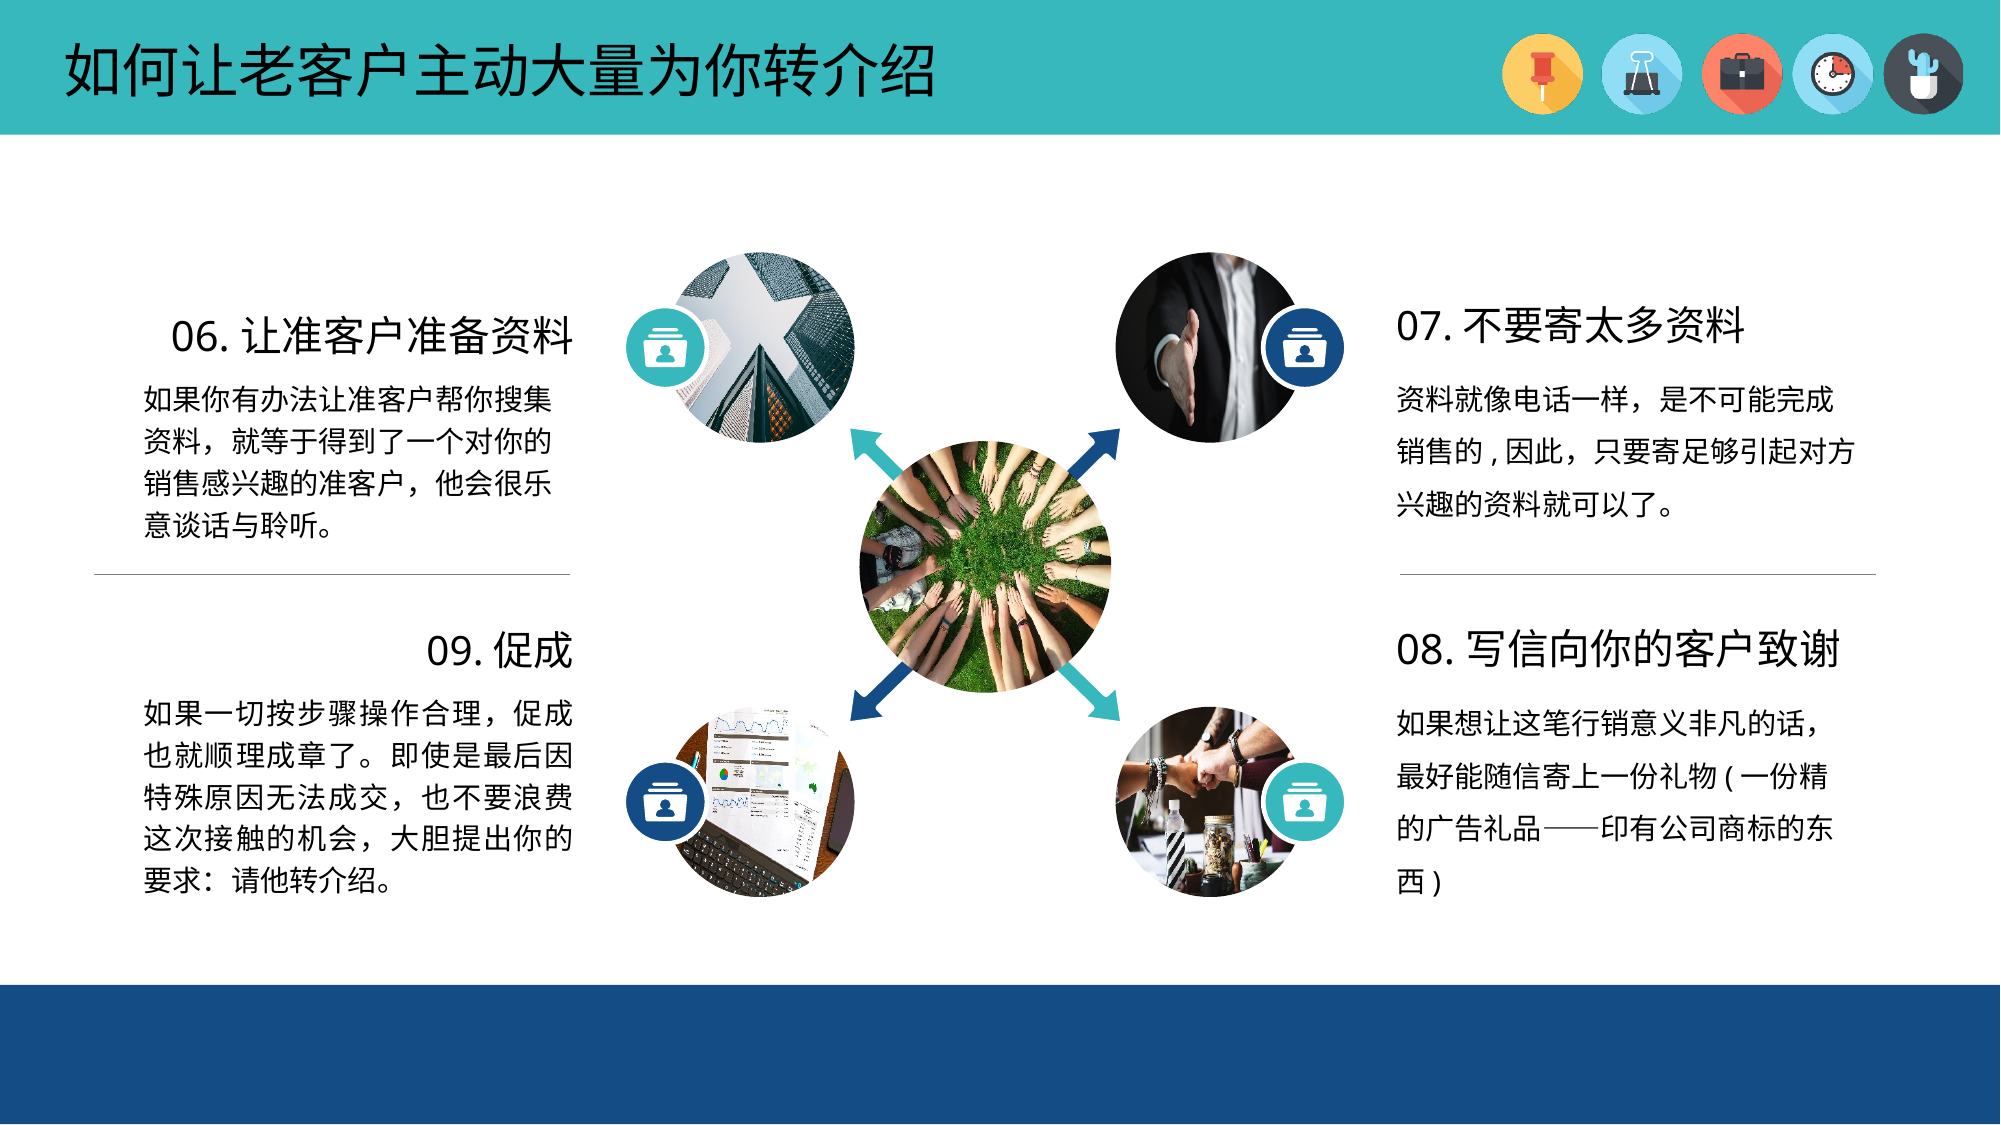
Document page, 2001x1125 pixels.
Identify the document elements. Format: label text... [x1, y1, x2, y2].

text_box [846, 424, 905, 482]
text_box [623, 305, 707, 390]
text_box [1114, 251, 1296, 444]
text_box [858, 439, 1113, 694]
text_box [94, 303, 590, 483]
text_box [674, 251, 856, 444]
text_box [1381, 292, 1876, 535]
text_box 如何让老客户主动大量为你转介绍 [49, 26, 979, 112]
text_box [623, 760, 707, 844]
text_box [1263, 305, 1347, 390]
text_box [0, 984, 2000, 1125]
text_box [846, 660, 915, 725]
text_box [674, 705, 856, 899]
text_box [1263, 760, 1347, 844]
text_box [1055, 660, 1124, 725]
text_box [1381, 616, 1876, 872]
text_box [1065, 424, 1124, 482]
text_box [0, 0, 2000, 136]
picture [1502, 27, 1964, 116]
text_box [94, 617, 590, 926]
text_box [1114, 705, 1296, 899]
